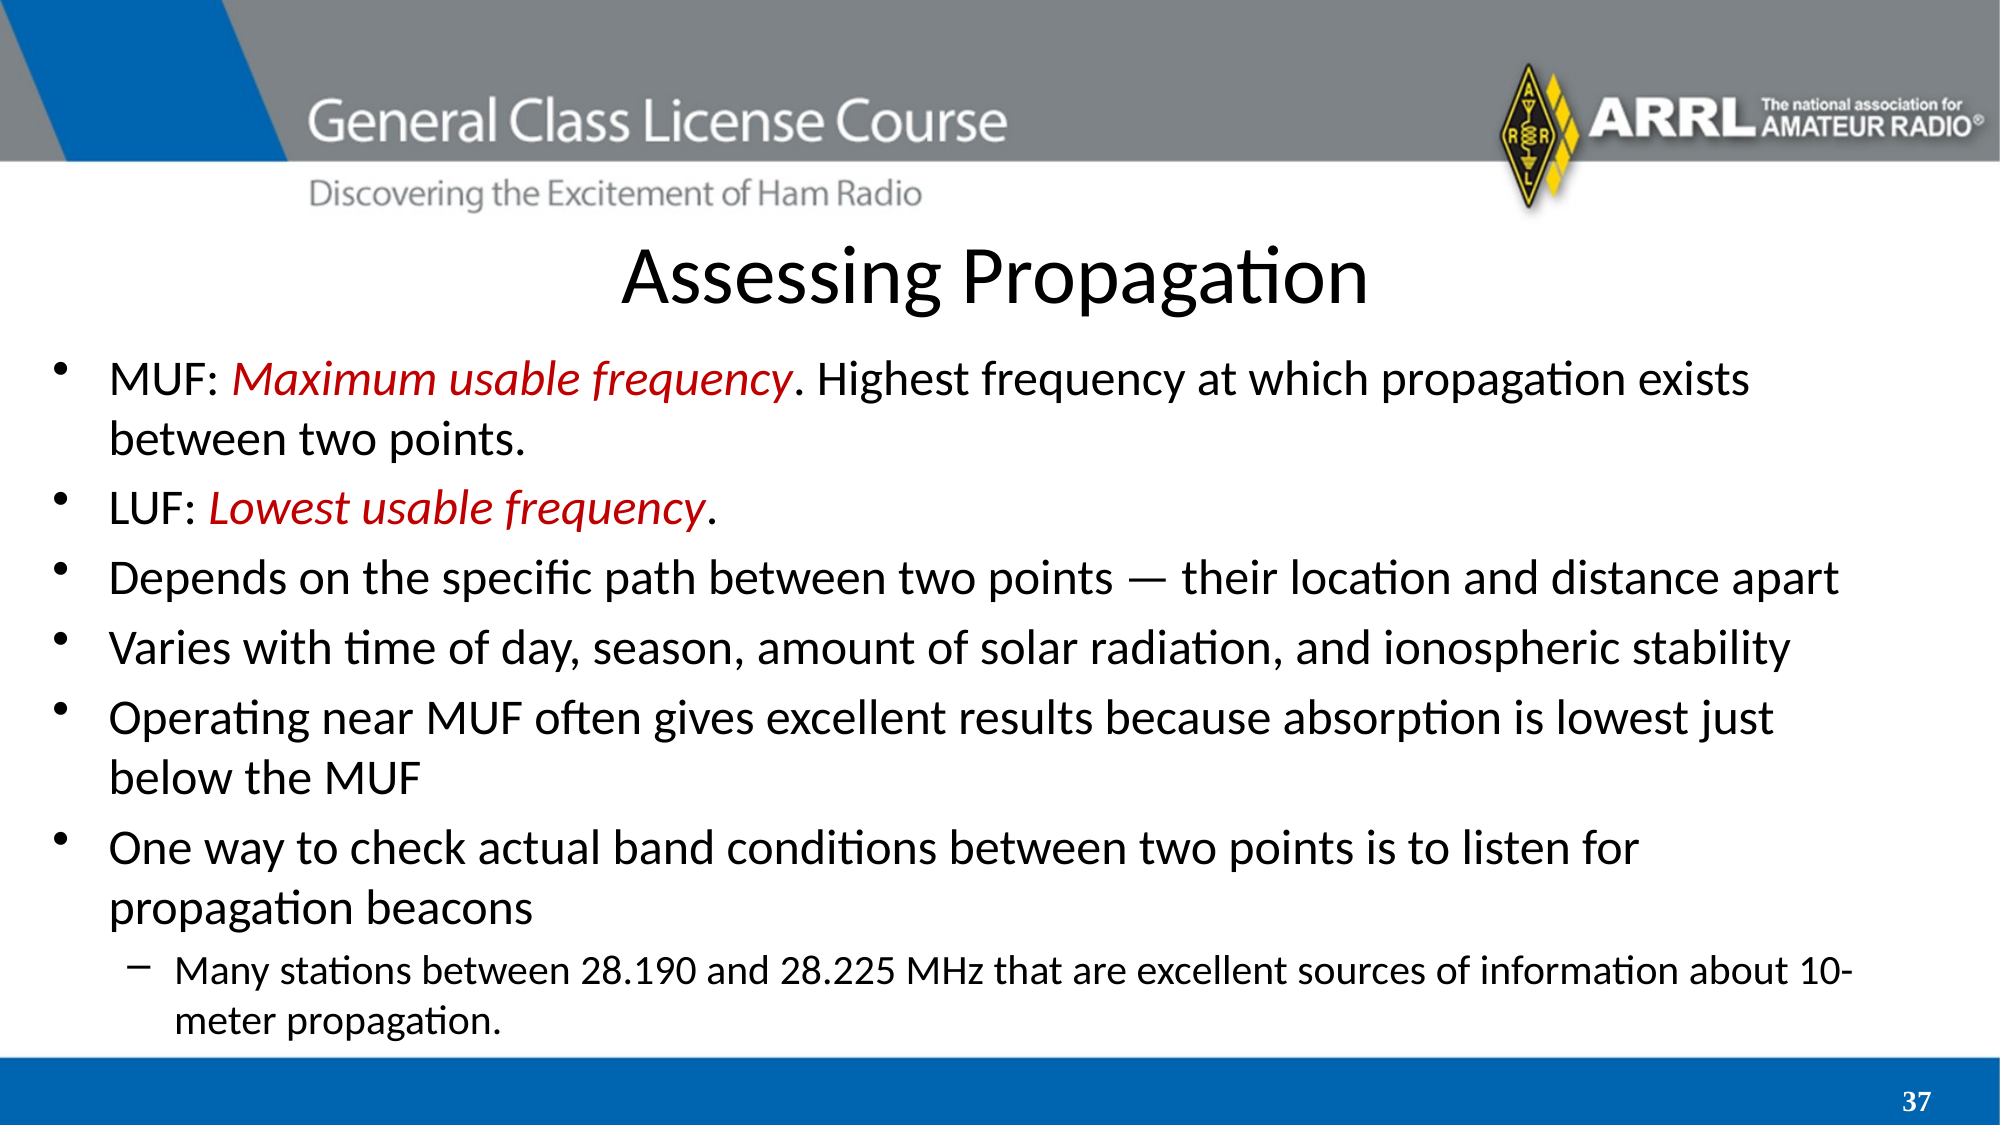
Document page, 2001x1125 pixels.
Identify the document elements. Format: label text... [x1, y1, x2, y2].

list MUF: Maximum usable frequency. Highest frequency at which propagation exists between two points. LUF: Lowest usable frequency. Depends on the specific path between two points — their location and distance apart Varies with time of day, season, amount of solar radiation, and ionospheric stability Operating near MUF often gives excellent results because absorption is lowest just below the MUF One way to check actual band conditions between two points is to listen for propagation beacons Many stations between 28.190 and 28.225 MHz that are excellent sources of information about 10-meter propagation. [37, 337, 1904, 1075]
title Assessing Propagation [96, 212, 1897, 337]
picture [0, 0, 2001, 1125]
